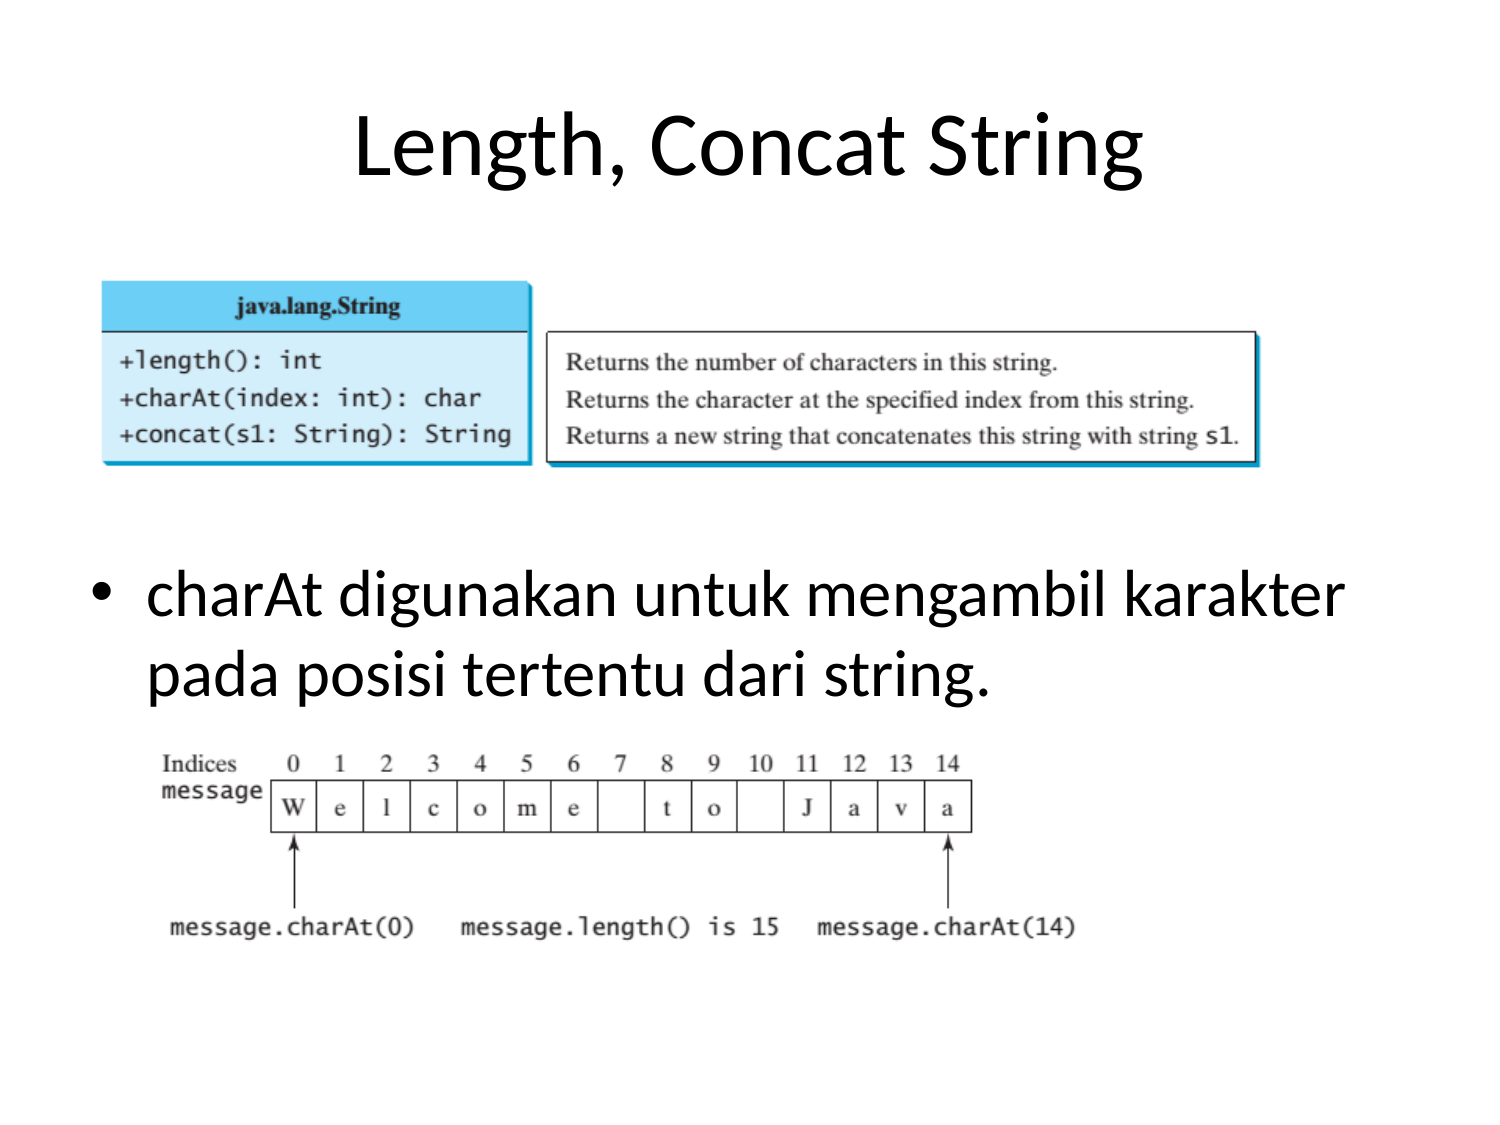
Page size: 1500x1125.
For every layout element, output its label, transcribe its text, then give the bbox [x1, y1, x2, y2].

title Length, Concat String [75, 45, 1425, 233]
picture [147, 739, 1083, 951]
picture [88, 266, 1269, 477]
list charAt digunakan untuk mengambil karakter pada posisi tertentu dari string. [75, 262, 1425, 1005]
